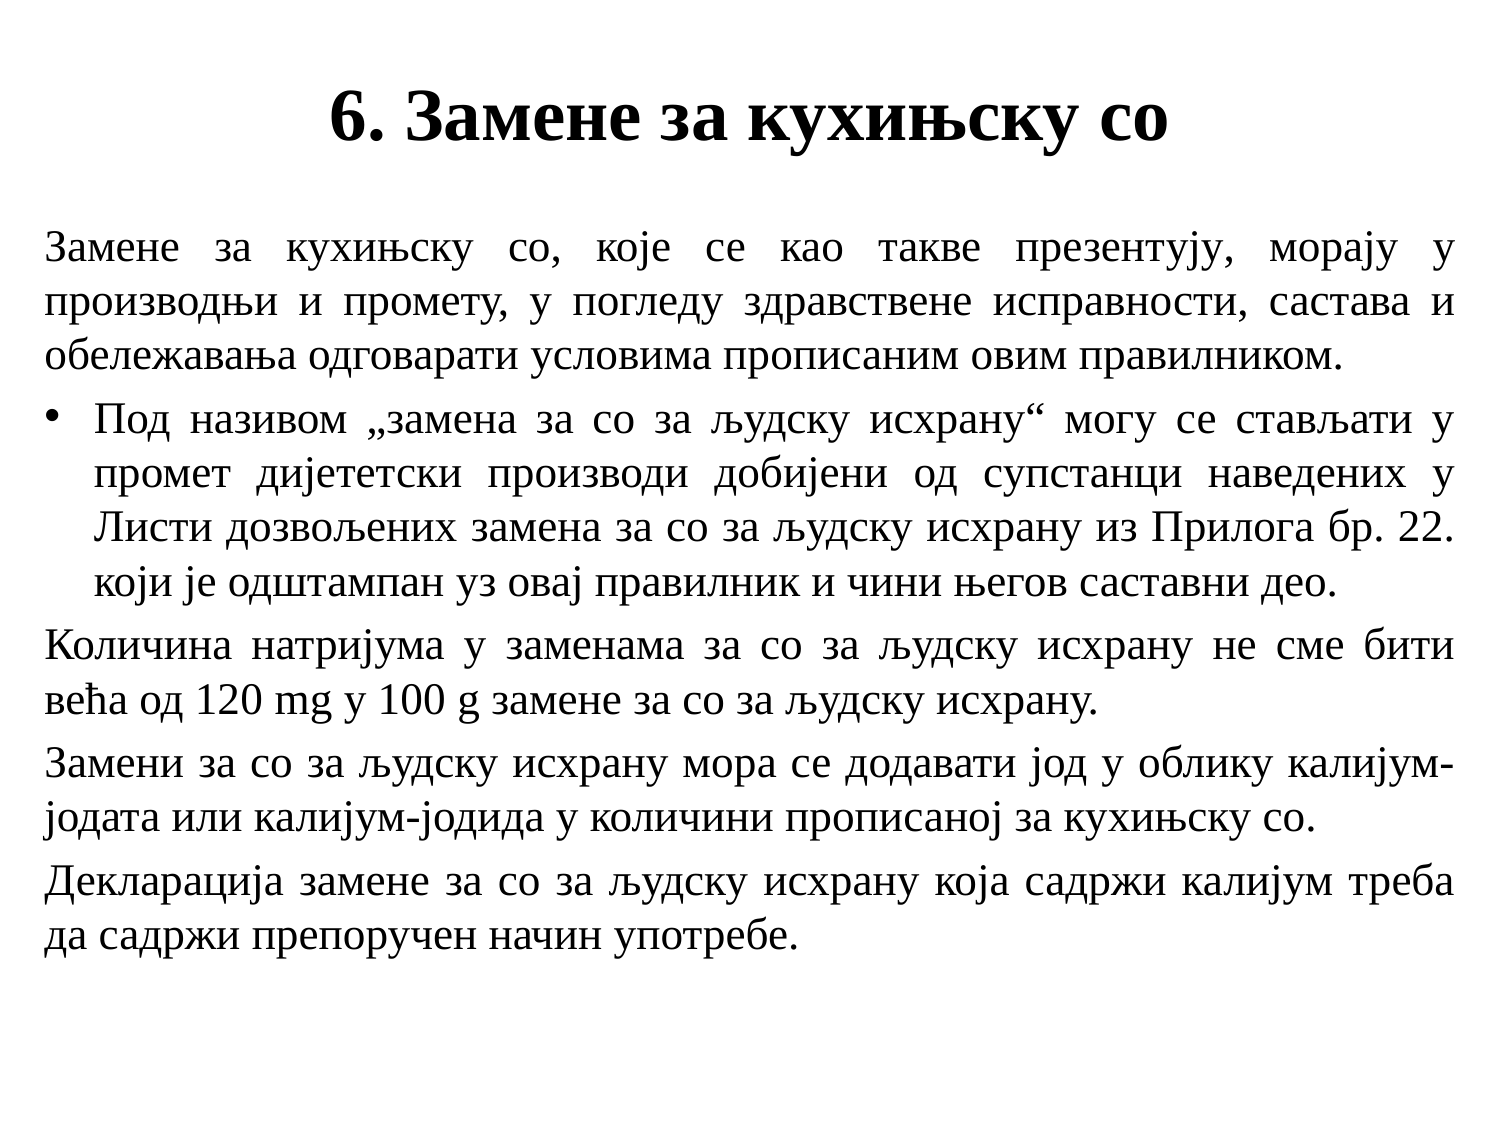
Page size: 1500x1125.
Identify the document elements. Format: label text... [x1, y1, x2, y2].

list Замене за кухињску со, које се као такве презентују, морају у производњи и промету, у погледу здравствене исправности, састава и обележавања одговарати условима прописаним овим правилником. Под називом „замена за со за људску исхрану“ могу се стављати у промет дијететски производи добијени од супстанци наведених у Листи дозвољених замена за со за људску исхрану из Прилога бр. 22. који је одштампан уз овај правилник и чини његов саставни део. Количина натријума у заменама за со за људску исхрану не сме бити већа од 120 mg у 100 g замене за со за људску исхрану. Замени за со за људску исхрану мора се додавати јод у облику калијум-јодата или калијум-јодида у количини прописаној за кухињску со. Декларација замене за со за људску исхрану која садржи калијум треба да садржи препоручен начин употребе. [29, 208, 1471, 1083]
title 6. Замене за кухињску со [75, 45, 1425, 176]
